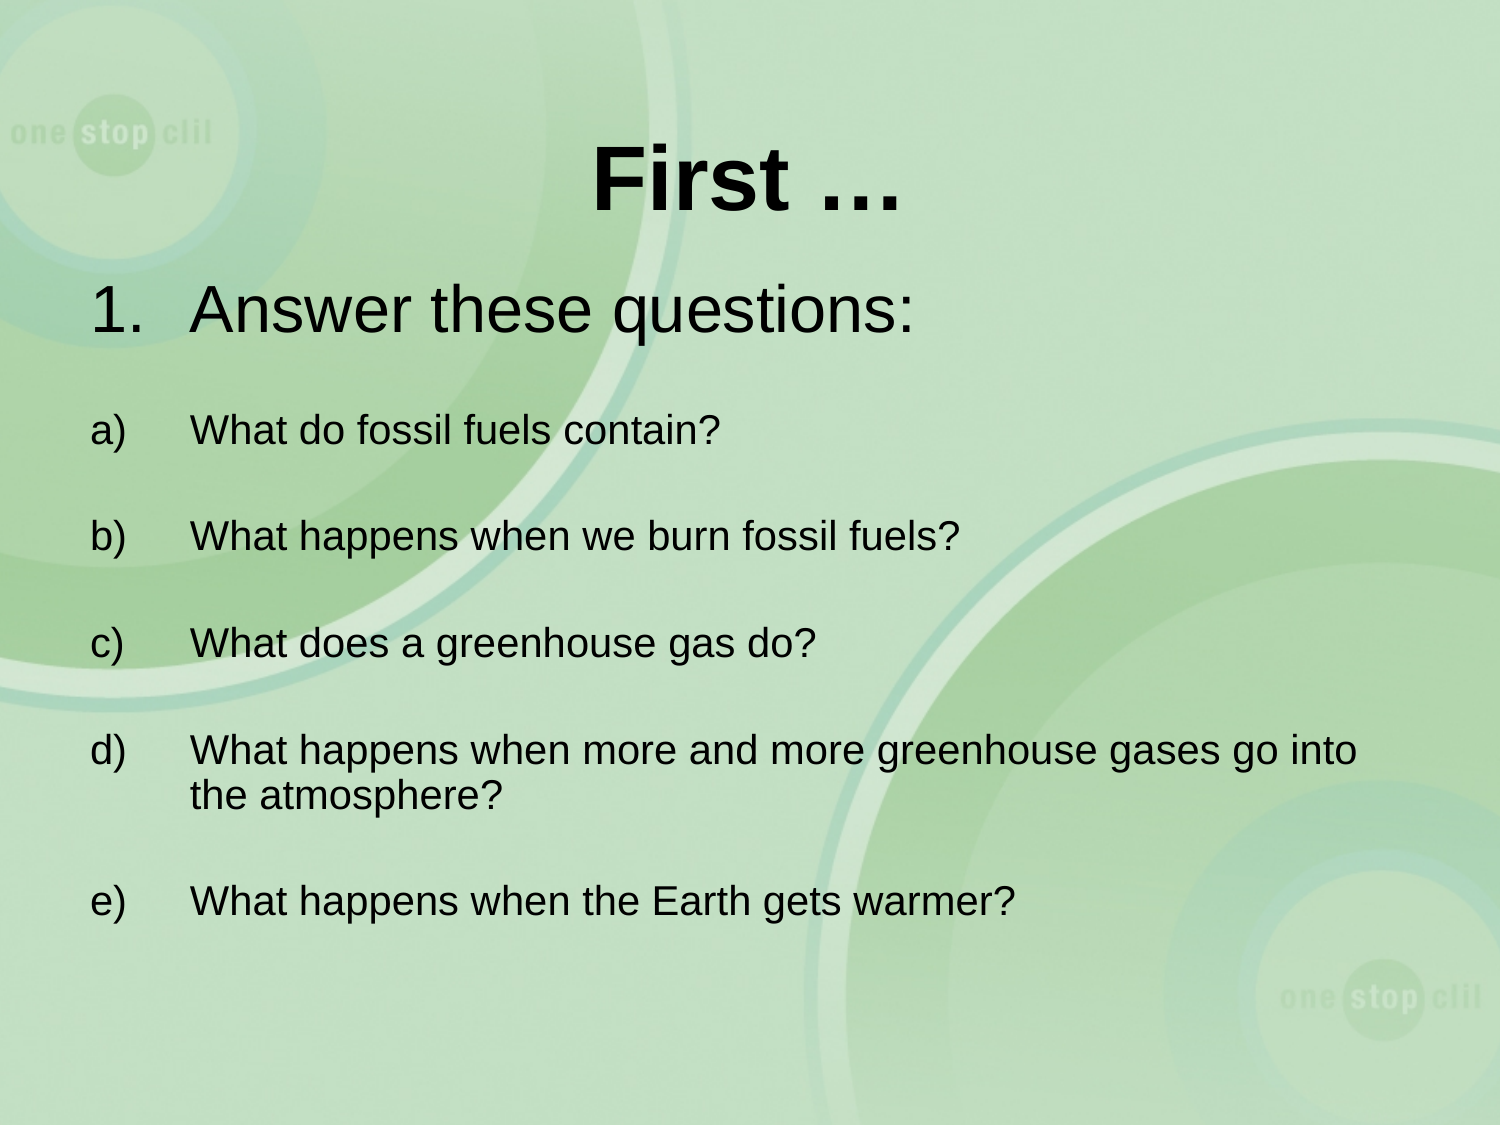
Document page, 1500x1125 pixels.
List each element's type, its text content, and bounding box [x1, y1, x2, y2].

list Answer these questions: What do fossil fuels contain? What happens when we burn fossil fuels? What does a greenhouse gas do? What happens when more and more greenhouse gases go into the atmosphere? e) What happens when the Earth gets warmer? [75, 267, 1425, 1010]
title First … [75, 79, 1425, 267]
picture [0, 0, 1500, 1125]
